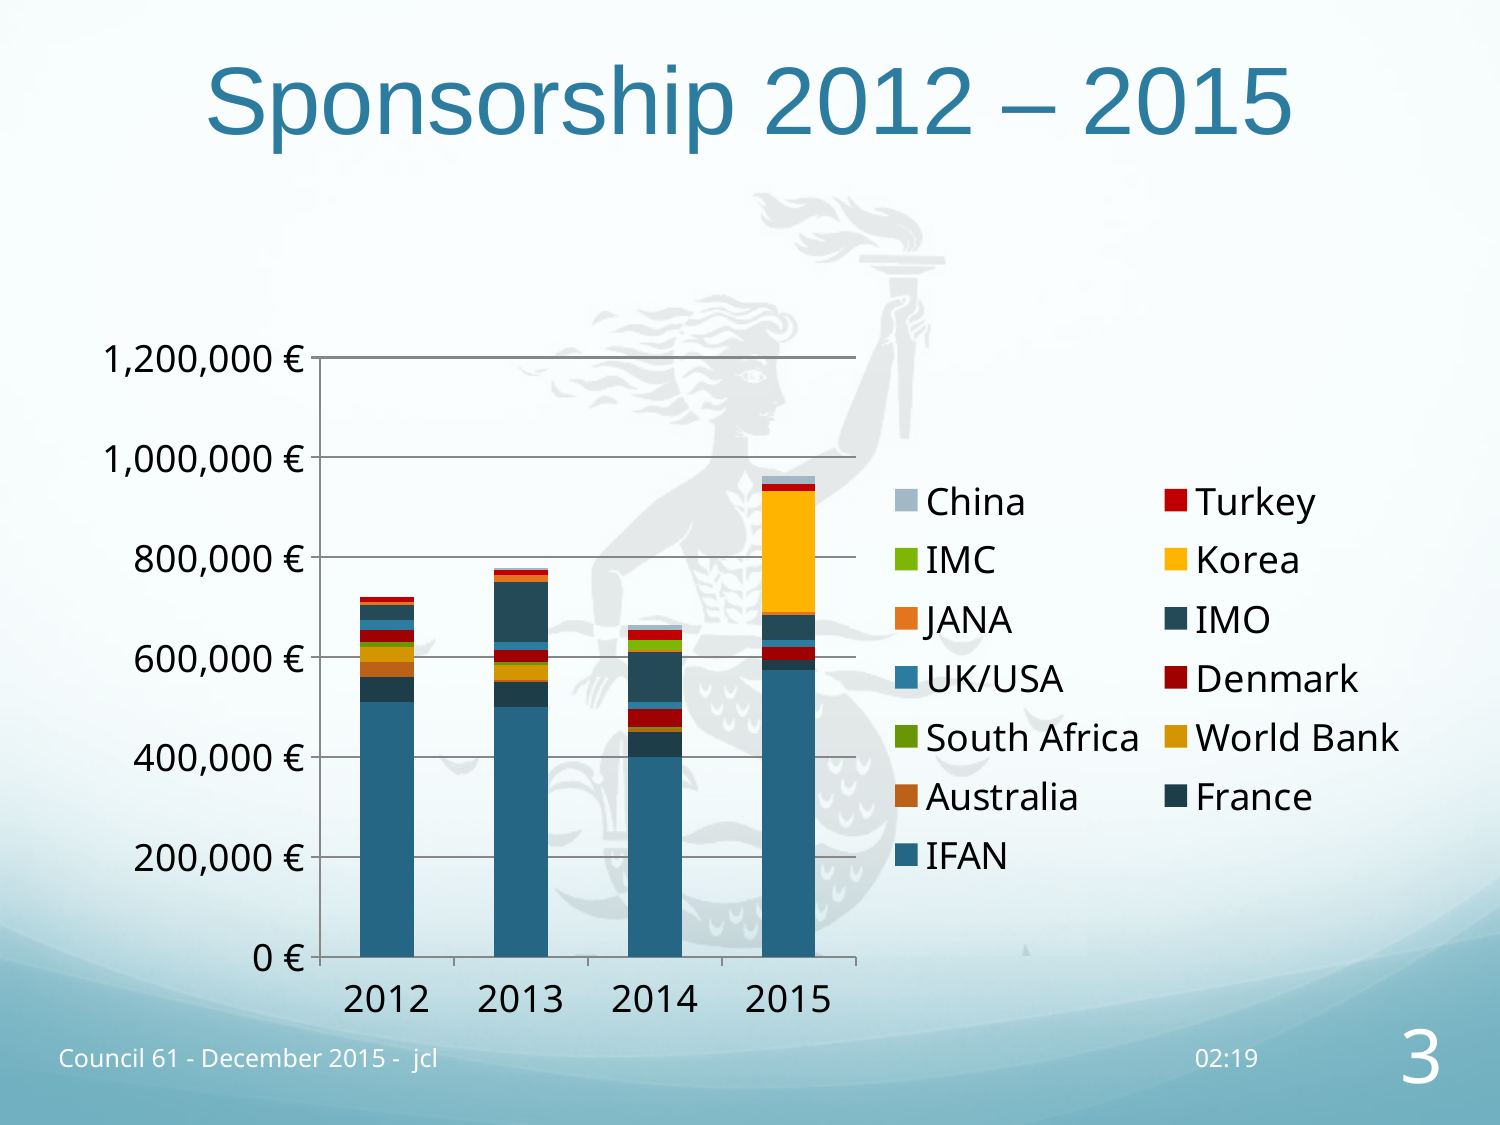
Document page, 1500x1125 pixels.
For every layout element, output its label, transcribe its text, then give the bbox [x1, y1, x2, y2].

chart [74, 316, 1426, 1038]
footer Council 61 - December 2015 - jcl [43, 1029, 838, 1090]
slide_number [923, 1055, 1274, 1090]
title Sponsorship 2012 – 2015 [90, 17, 1410, 162]
slide_number 3 [1295, 1029, 1459, 1090]
